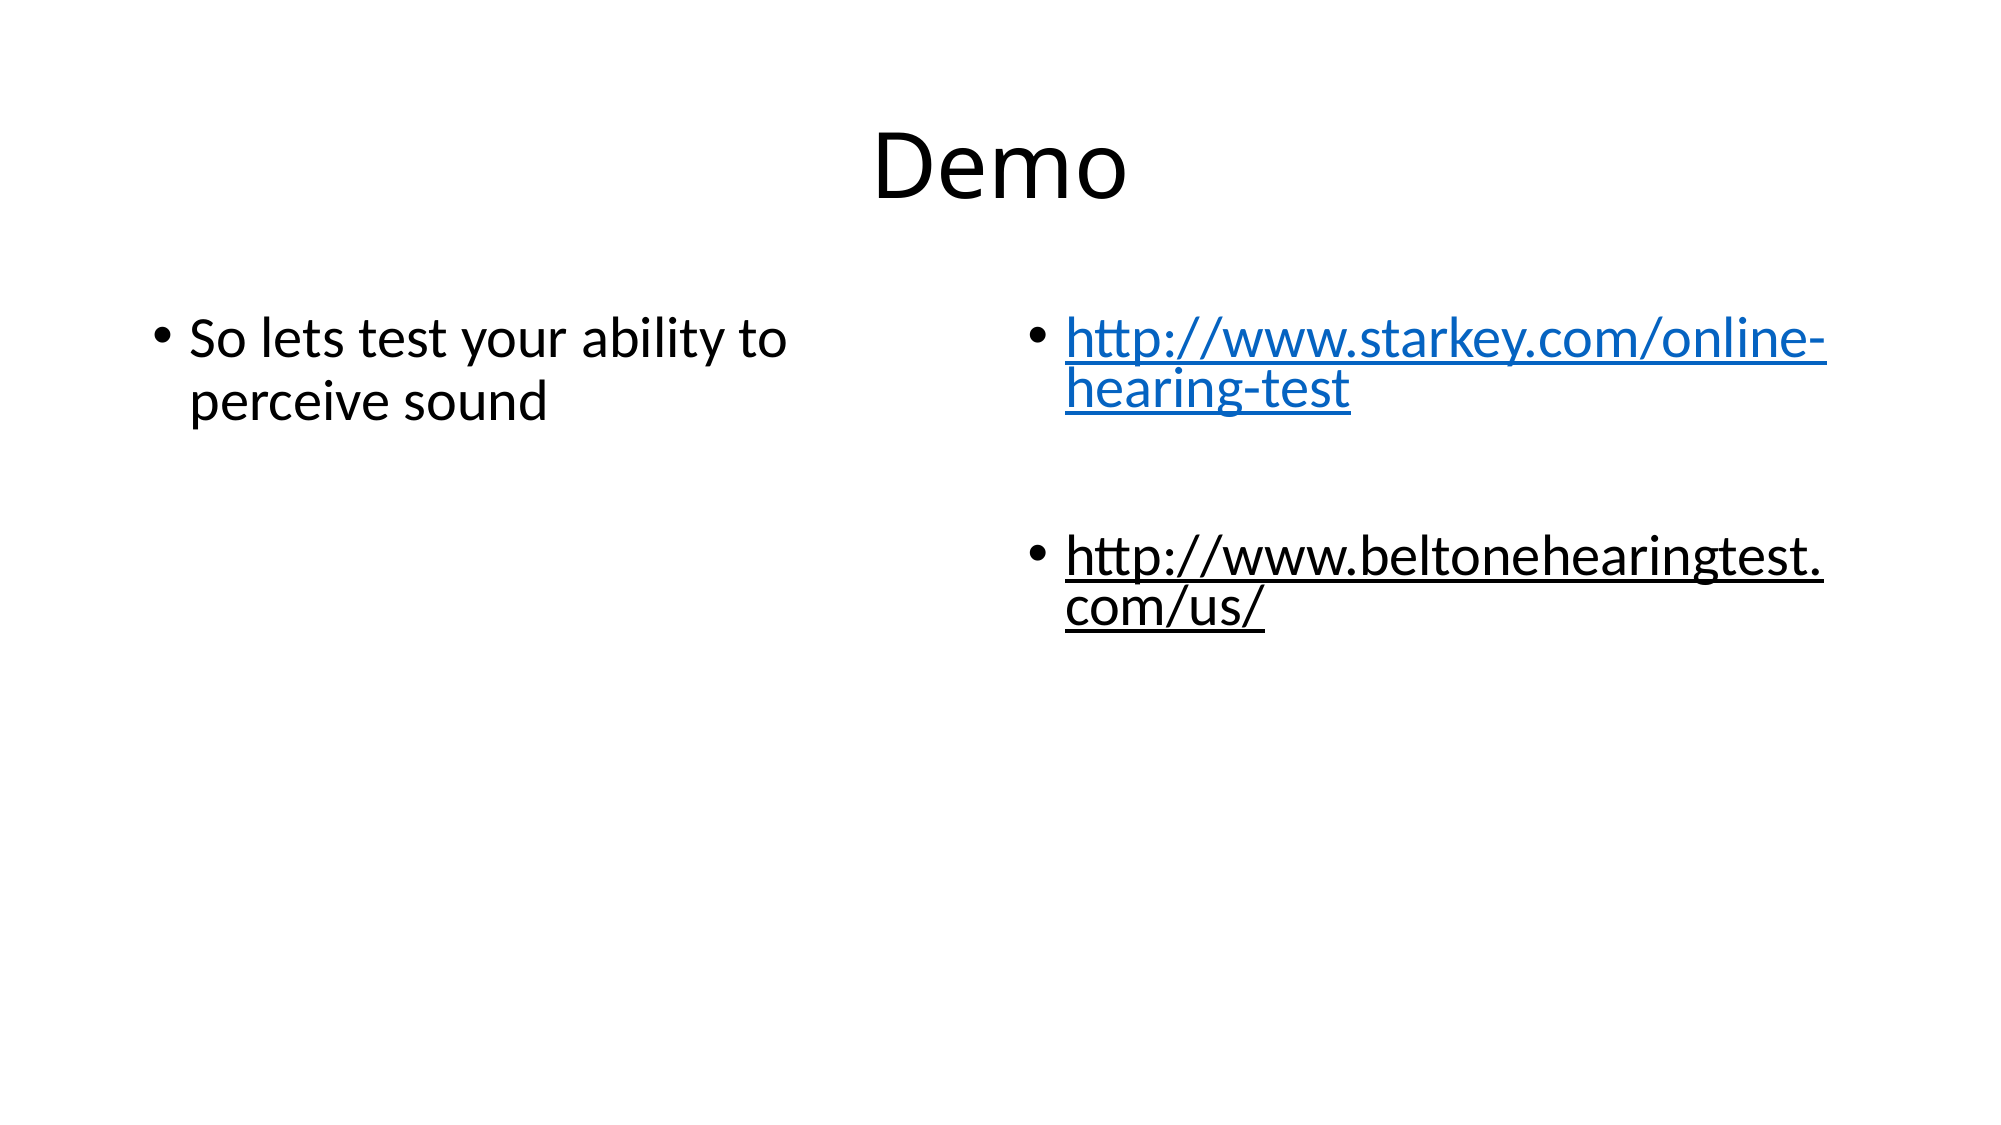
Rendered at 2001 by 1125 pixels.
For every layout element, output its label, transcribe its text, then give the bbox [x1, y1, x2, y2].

list So lets test your ability to perceive sound [137, 299, 988, 1014]
title Demo [137, 59, 1863, 278]
list http://www.starkey.com/online-hearing-test http://www.beltonehearingtest.com/us/ [1012, 299, 1863, 1014]
